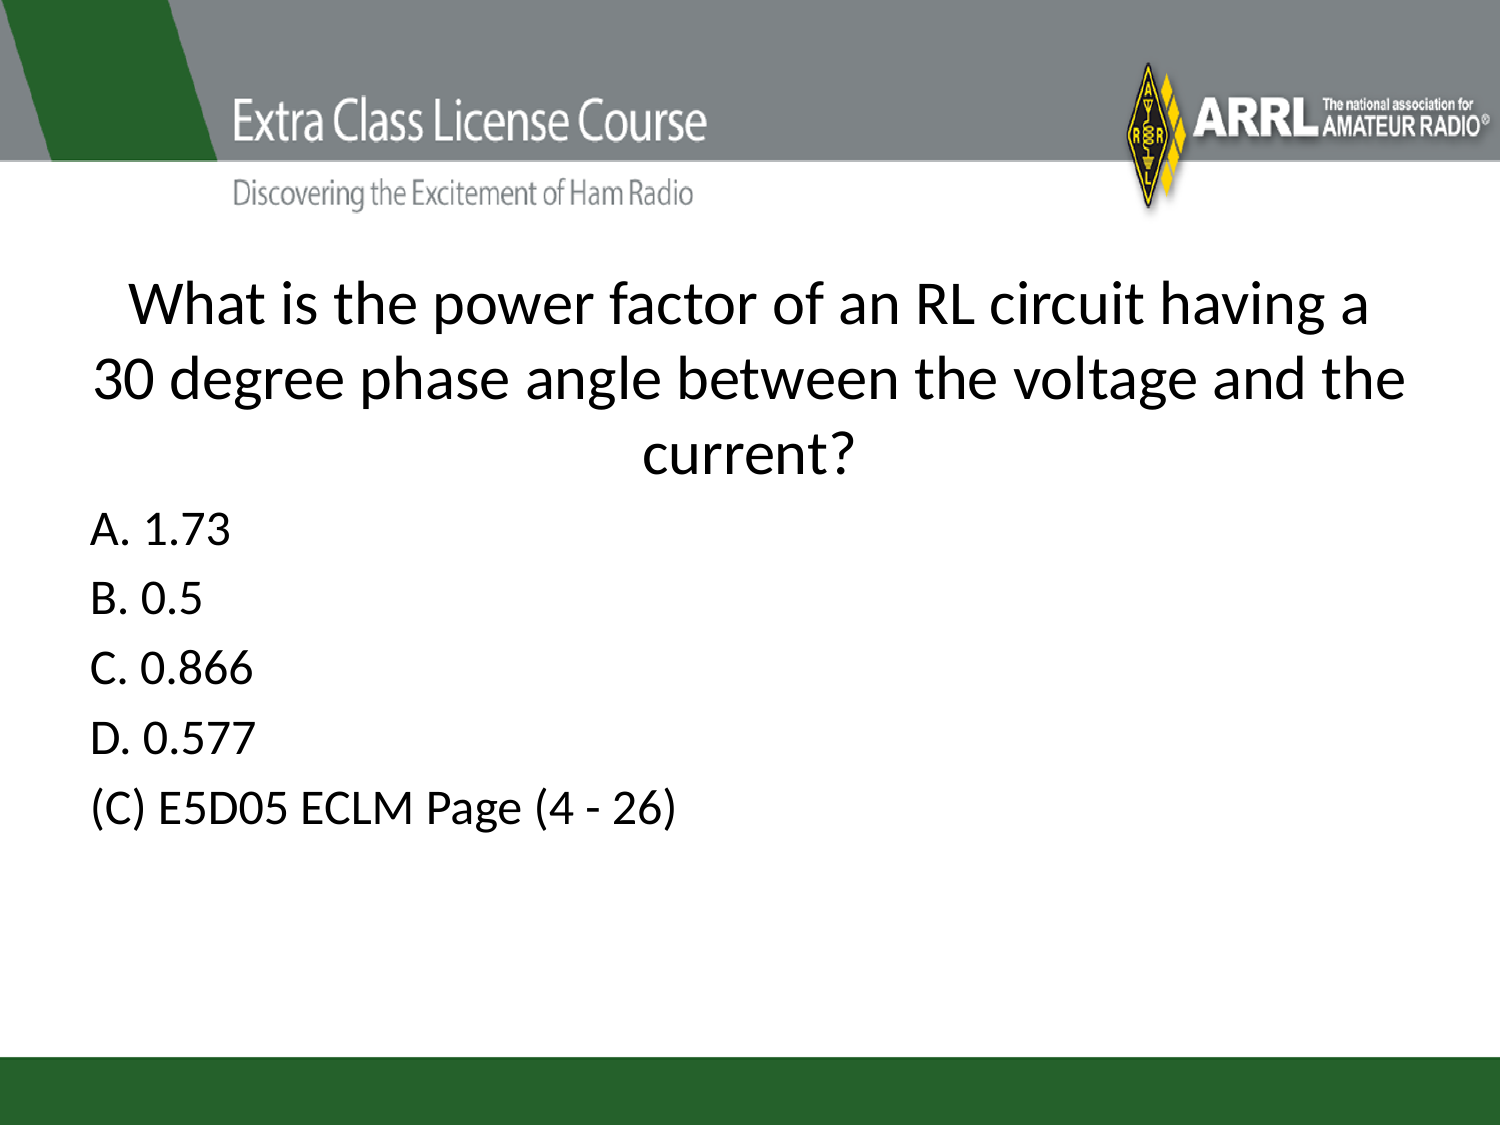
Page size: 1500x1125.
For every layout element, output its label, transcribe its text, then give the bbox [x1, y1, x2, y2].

title What is the power factor of an RL circuit having a 30 degree phase angle between the voltage and the current? [75, 254, 1425, 435]
list A. 1.73 B. 0.5 C. 0.866 D. 0.577 (C) E5D05 ECLM Page (4 - 26) [75, 487, 1425, 1005]
picture [0, 0, 1500, 1125]
